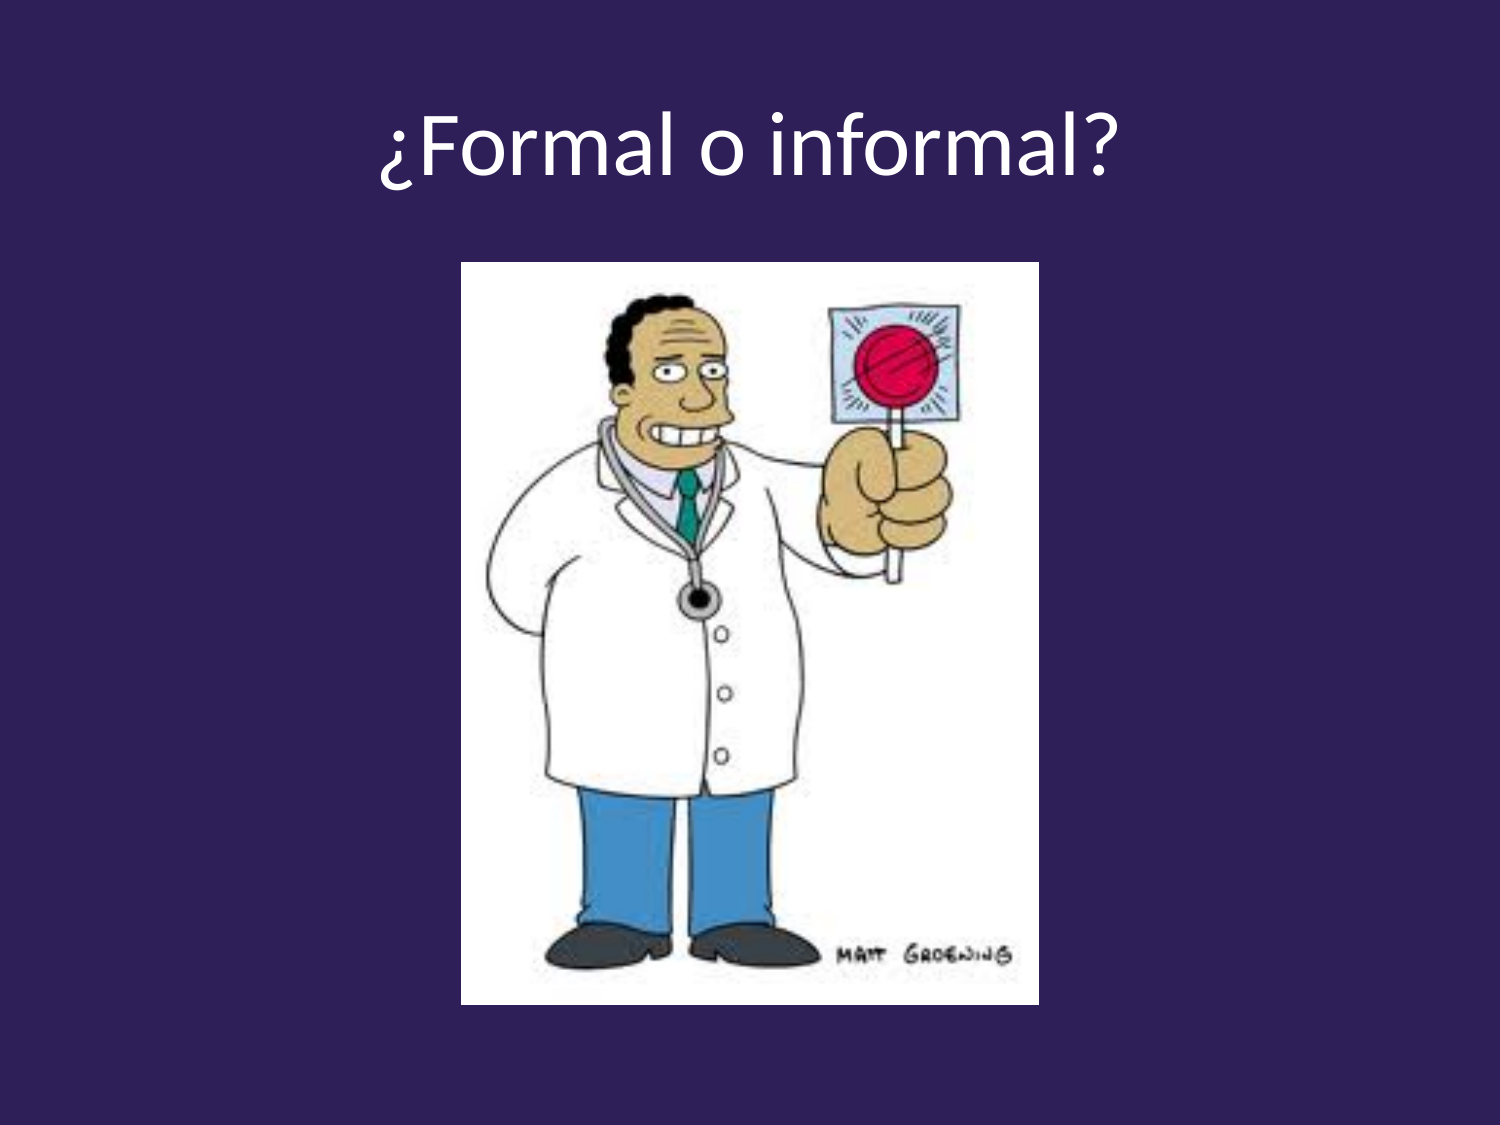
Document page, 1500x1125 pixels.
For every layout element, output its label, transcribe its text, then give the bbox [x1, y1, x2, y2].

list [74, 262, 1426, 1006]
title ¿Formal o informal? [75, 45, 1425, 233]
